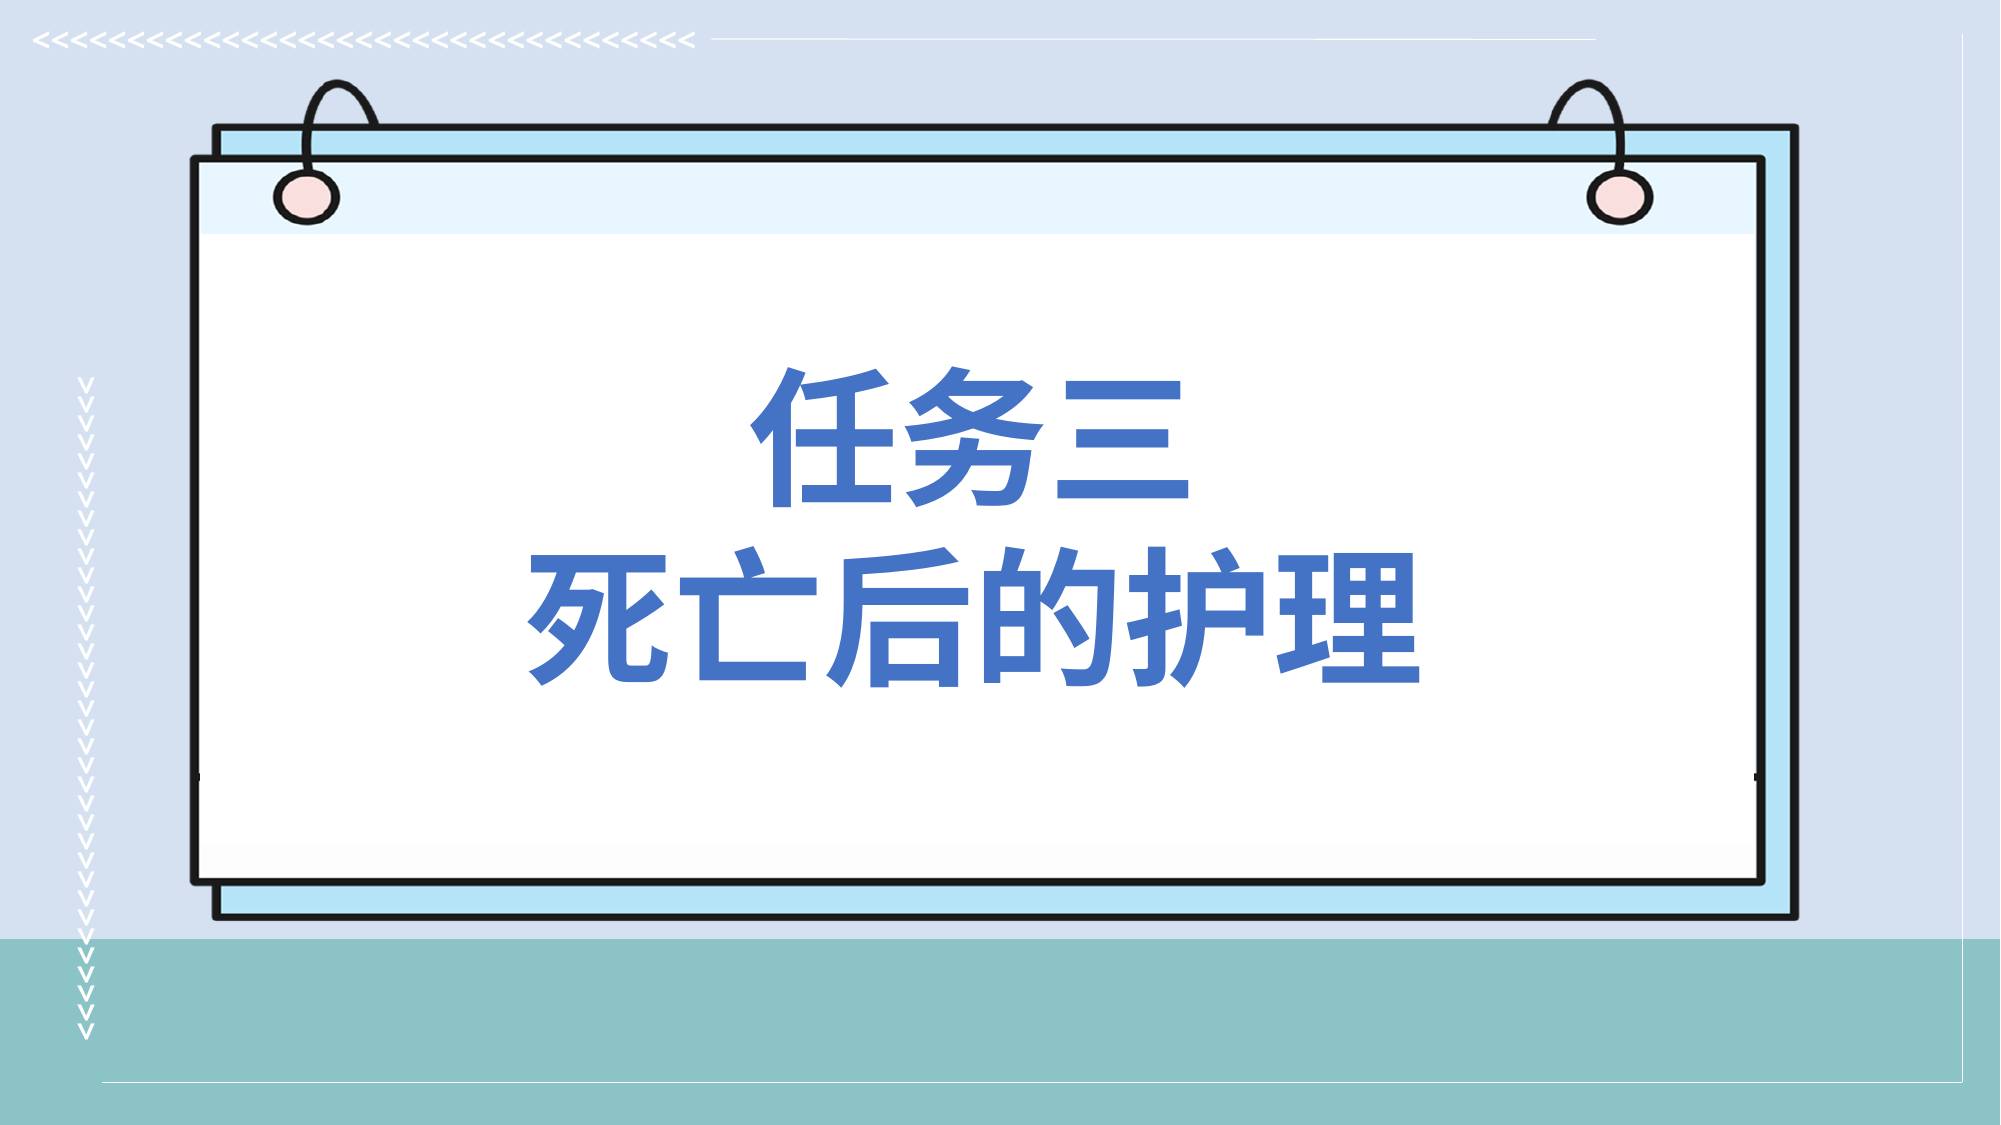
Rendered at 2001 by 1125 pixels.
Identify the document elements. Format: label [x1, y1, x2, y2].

picture [107, 39, 1841, 949]
